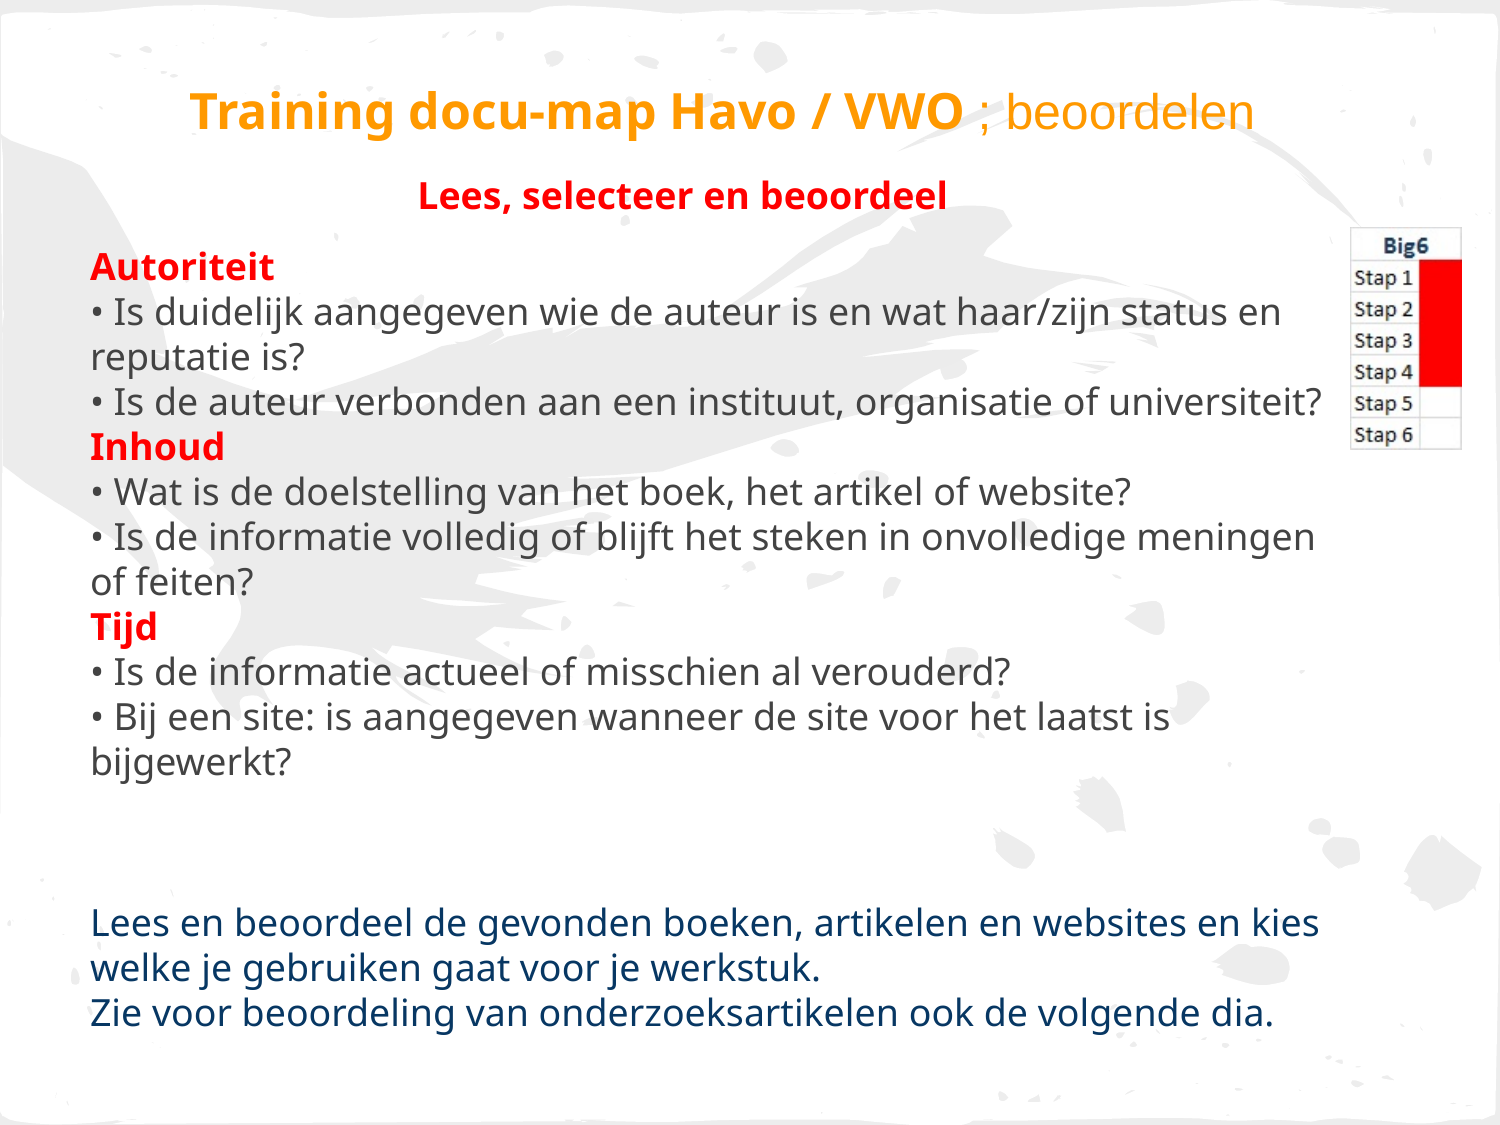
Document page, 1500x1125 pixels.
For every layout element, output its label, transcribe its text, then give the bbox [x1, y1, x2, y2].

picture [1350, 227, 1462, 450]
list Autoriteit • Is duidelijk aangegeven wie de auteur is en wat haar/zijn status en reputatie is? • Is de auteur verbonden aan een instituut, organisatie of universiteit? Inhoud • Wat is de doelstelling van het boek, het artikel of website? • Is de informatie volledig of blijft het steken in onvolledige meningen of feiten? Tijd • Is de informatie actueel of misschien al verouderd? • Bij een site: is aangegeven wanneer de site voor het laatst is bijgewerkt? [75, 227, 1351, 873]
text_box Lees, selecteer en beoordeel [402, 157, 985, 217]
text_box Lees en beoordeel de gevonden boeken, artikelen en websites en kies welke je gebruiken gaat voor je werkstuk. Zie voor beoordeling van onderzoeksartikelen ook de volgende dia. [75, 883, 1377, 1093]
text_box Training docu-map Havo / VWO ; beoordelen [174, 64, 1326, 146]
